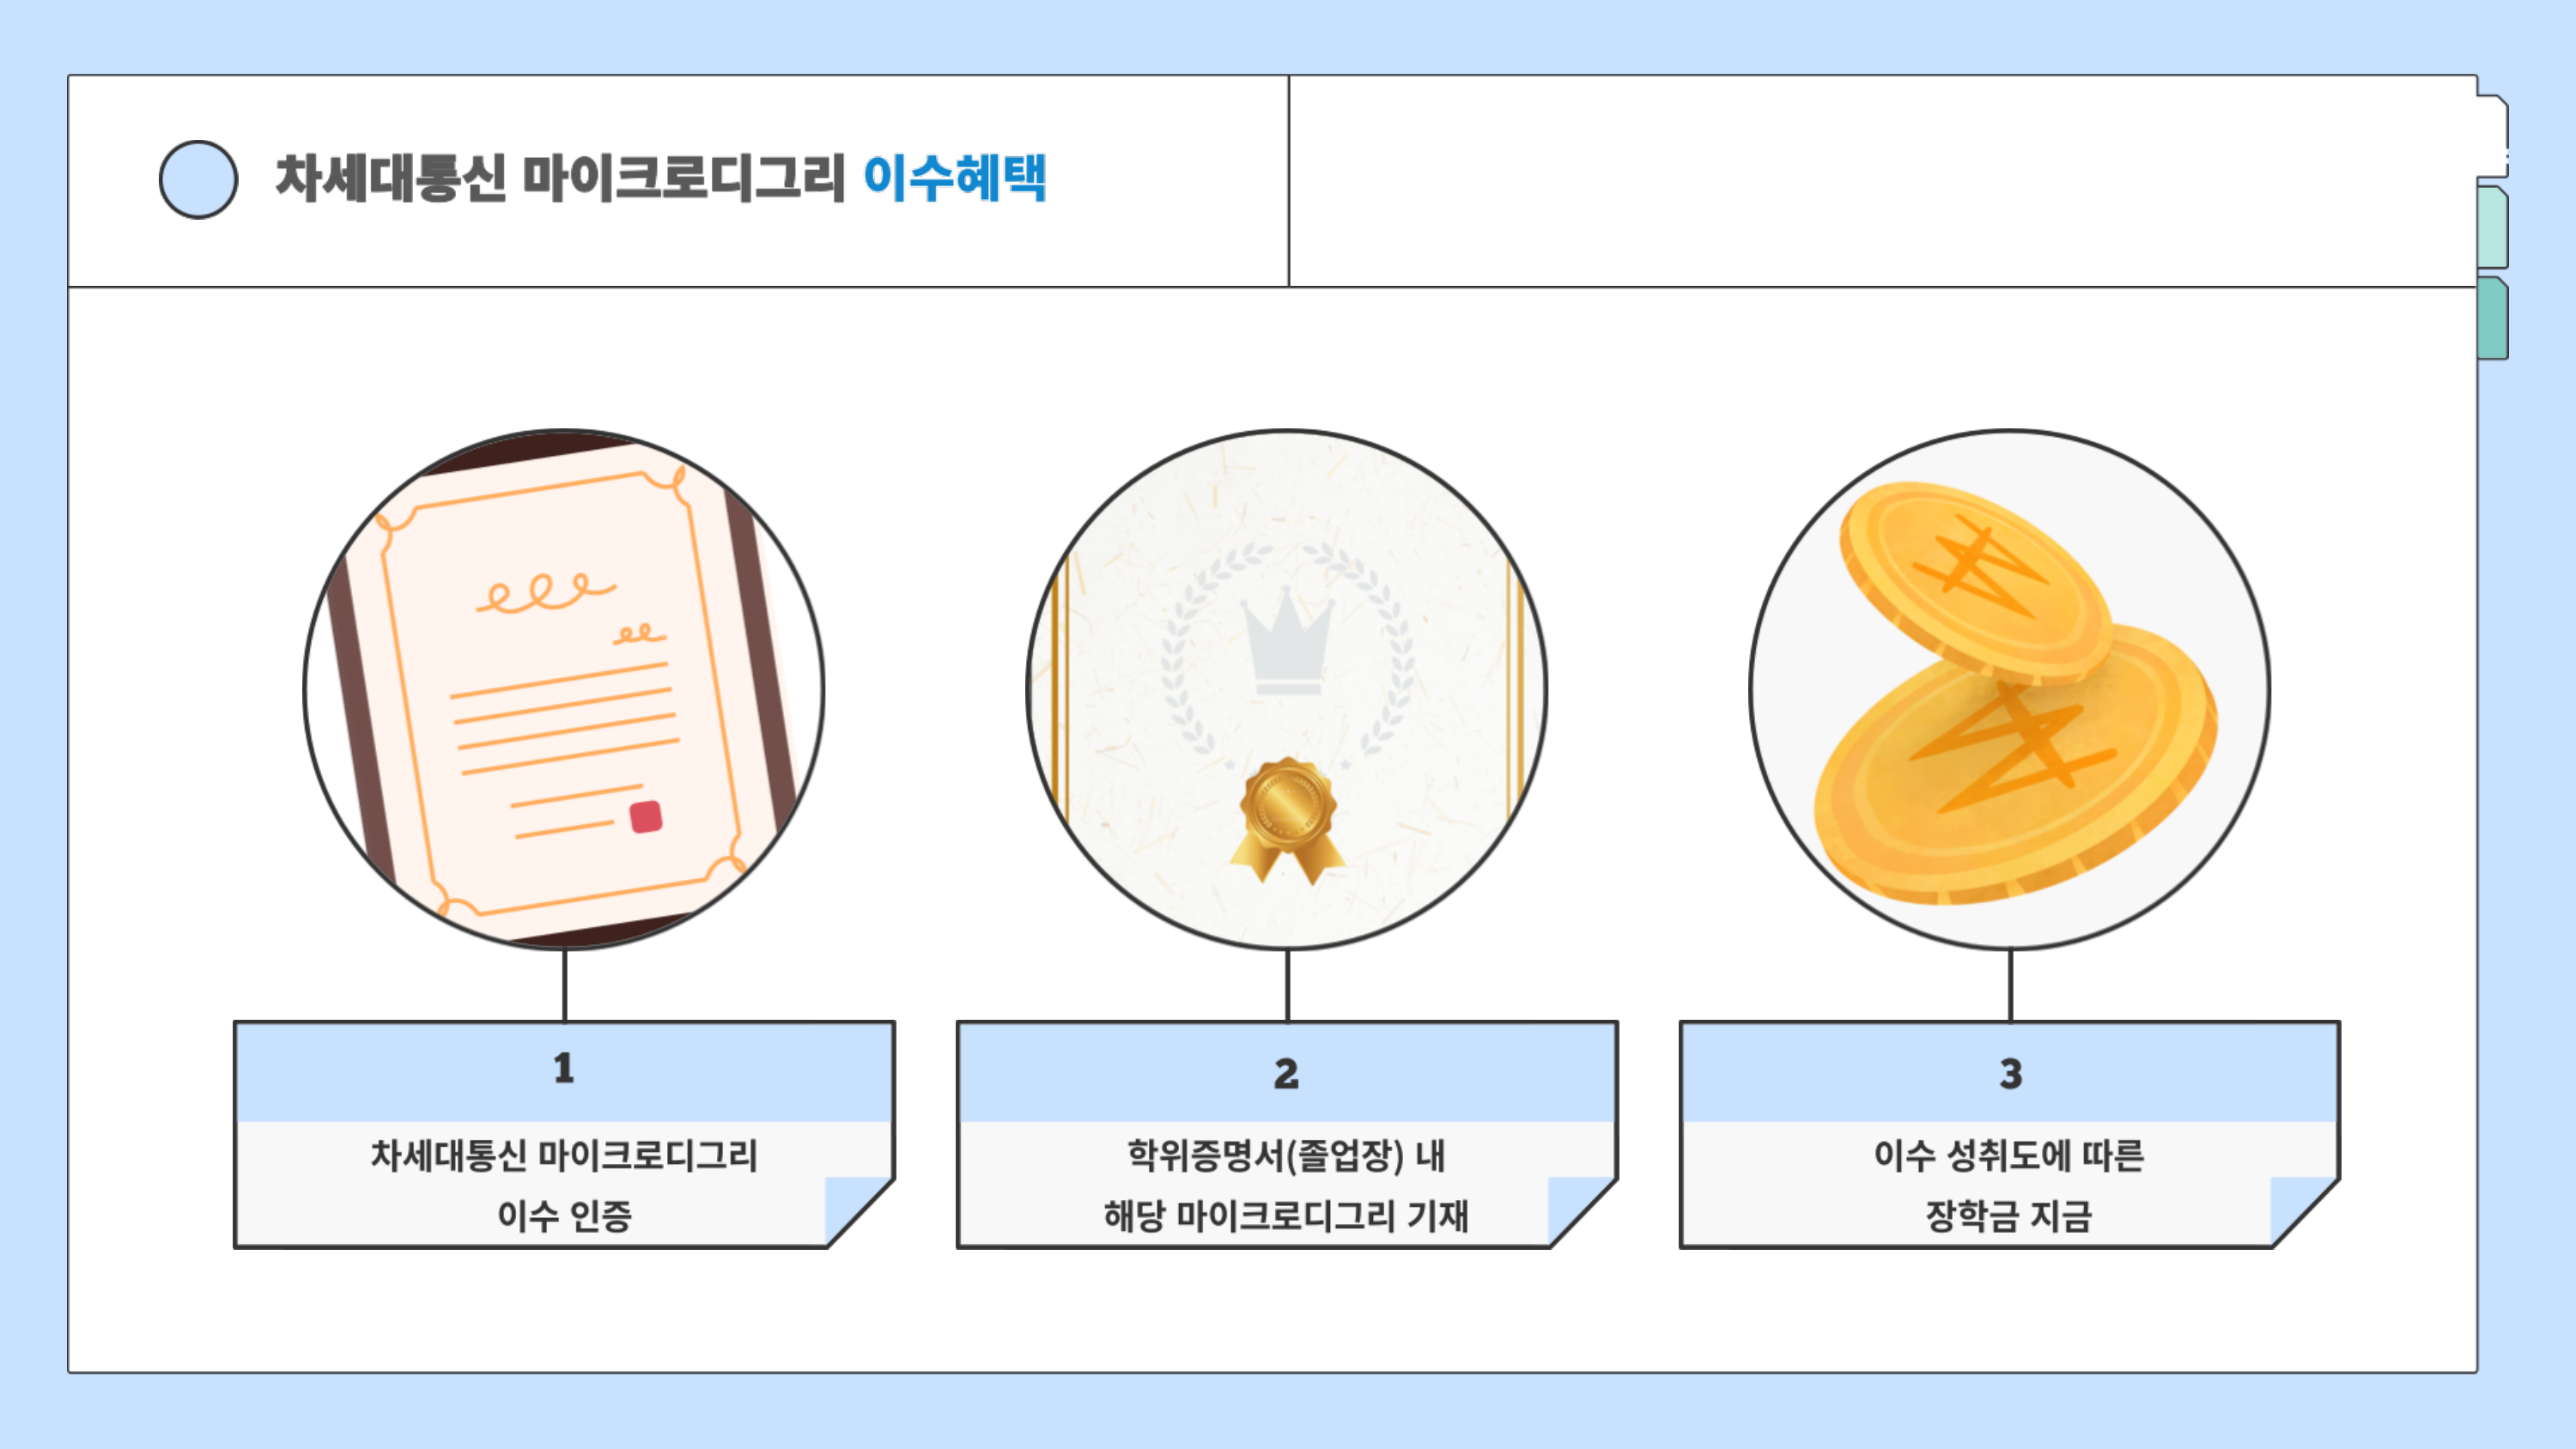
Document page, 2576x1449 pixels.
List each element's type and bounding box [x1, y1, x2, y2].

text_box [514, 989, 615, 996]
text_box [1960, 989, 2061, 996]
picture [928, 1012, 1544, 1279]
text_box [1182, 179, 1395, 183]
text_box [66, 286, 242, 290]
picture [204, 1019, 821, 1279]
text_box [233, 1139, 292, 1250]
text_box [159, 140, 239, 220]
text_box [302, 428, 827, 953]
text_box [784, 1020, 896, 1250]
picture [1650, 1012, 2272, 1279]
text_box [2233, 1020, 2342, 1250]
text_box [1237, 989, 1338, 996]
text_box [1510, 1020, 1619, 1250]
text_box [956, 1153, 1003, 1250]
text_box [1748, 428, 2273, 953]
text_box [1025, 428, 1550, 953]
text_box [66, 74, 2509, 1374]
text_box [1136, 286, 2476, 290]
picture [246, 111, 1133, 300]
